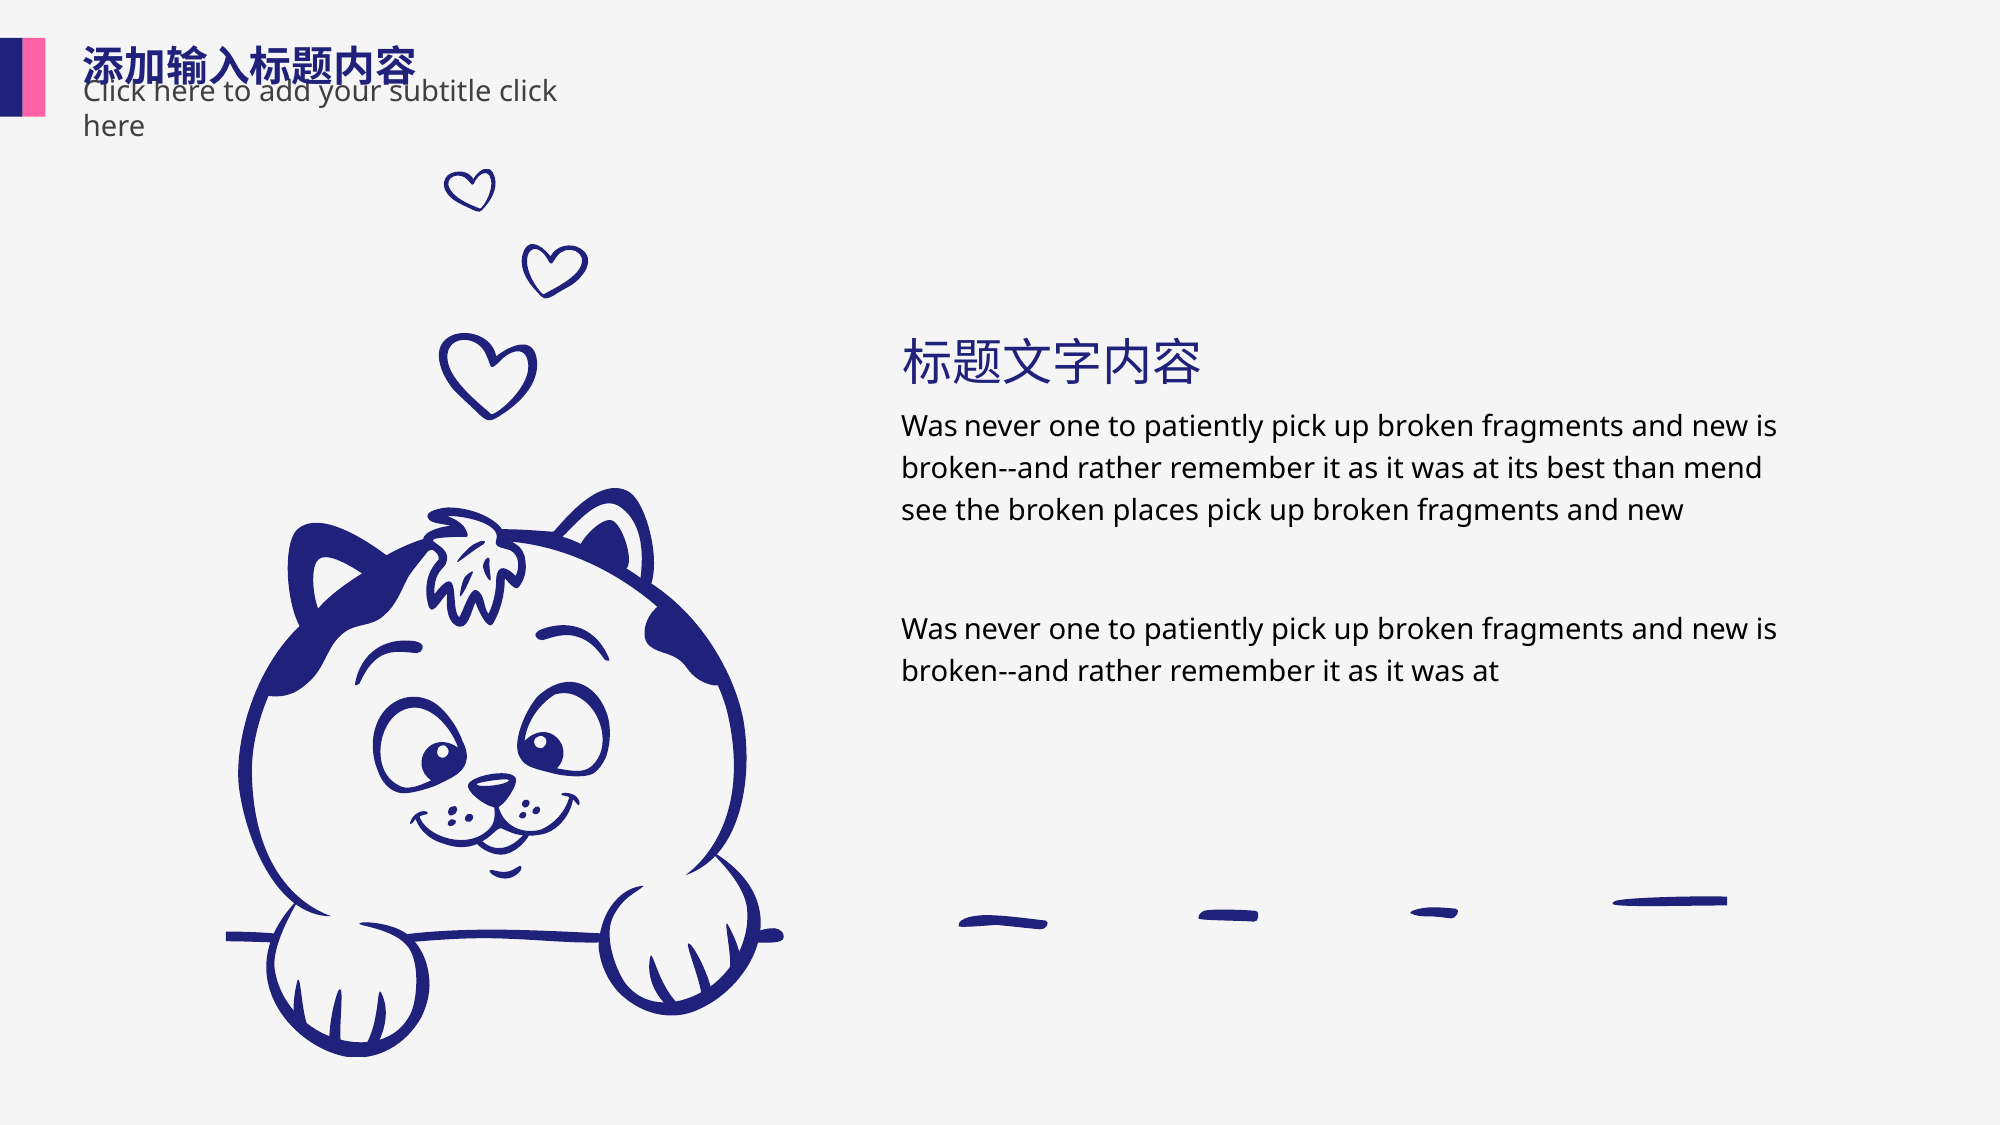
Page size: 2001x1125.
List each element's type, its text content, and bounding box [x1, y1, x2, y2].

text_box [0, 37, 22, 118]
text_box [22, 37, 46, 118]
text_box Was never one to patiently pick up broken fragments and new is broken--and rather remember it as it was at its best than mend see the broken places pick up broken fragments and new [1728, 400, 1781, 527]
text_box 添加输入标题内容 [68, 32, 437, 97]
text_box Was never one to patiently pick up broken fragments and new is broken--and rather remember it as it was at [1728, 603, 1781, 688]
picture [225, 169, 1728, 1057]
text_box Click here to add your subtitle click here [67, 78, 618, 136]
